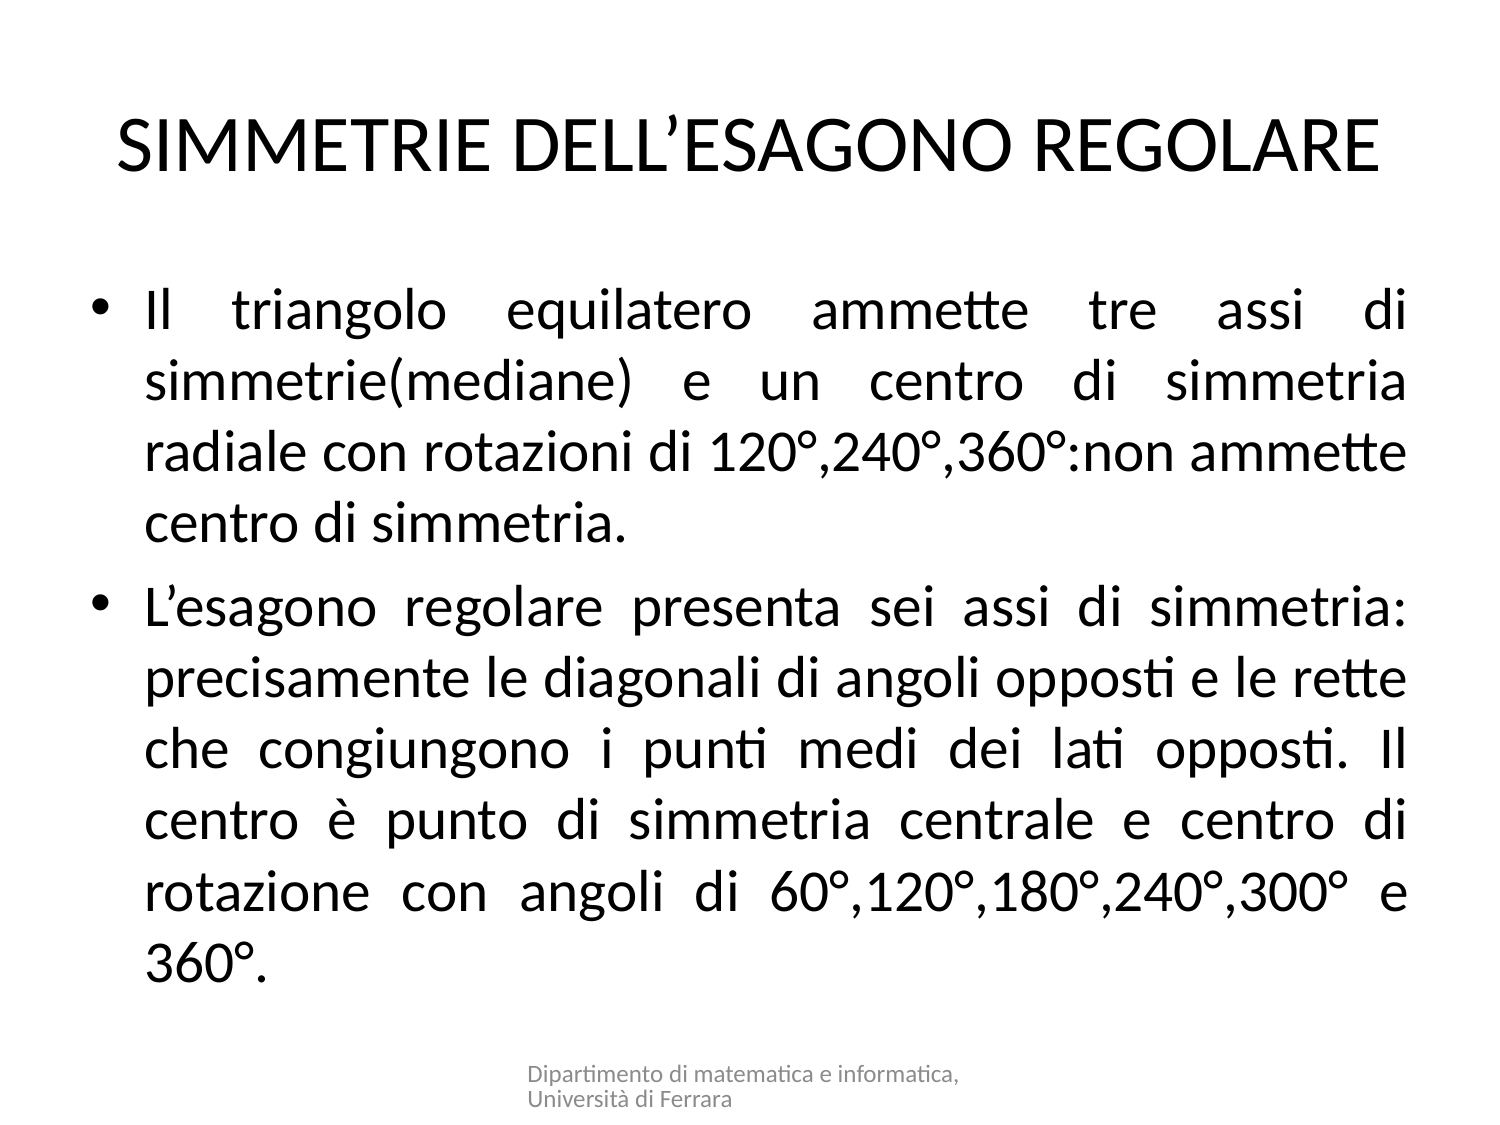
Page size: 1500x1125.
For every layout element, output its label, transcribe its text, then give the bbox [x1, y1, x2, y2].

title Simmetrie dell’esagono regolare [75, 45, 1425, 233]
footer Dipartimento di matematica e informatica, Università di Ferrara [512, 1042, 988, 1103]
list Il triangolo equilatero ammette tre assi di simmetrie(mediane) e un centro di simmetria radiale con rotazioni di 120°,240°,360°:non ammette centro di simmetria. L’esagono regolare presenta sei assi di simmetria: precisamente le diagonali di angoli opposti e le rette che congiungono i punti medi dei lati opposti. Il centro è punto di simmetria centrale e centro di rotazione con angoli di 60°,120°,180°,240°,300° e 360°. [75, 262, 1425, 1005]
